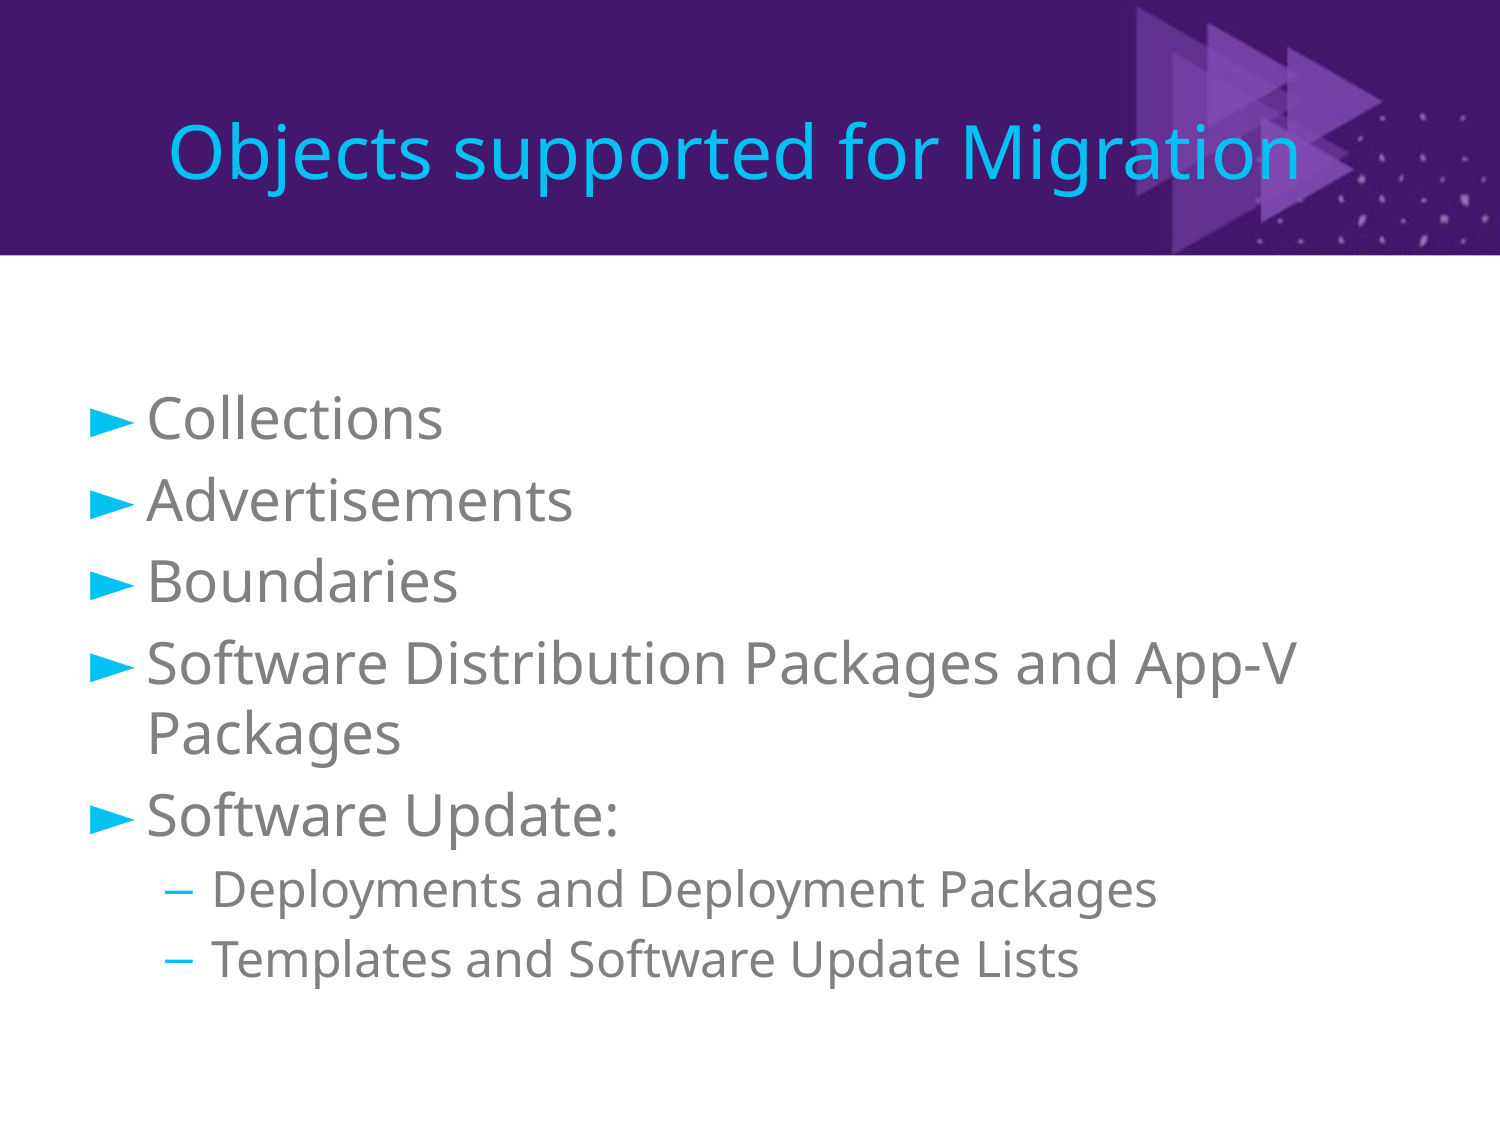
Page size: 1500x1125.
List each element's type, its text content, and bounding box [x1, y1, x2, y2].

list Collections Advertisements Boundaries Software Distribution Packages and App-V Packages Software Update: Deployments and Deployment Packages Templates and Software Update Lists [75, 373, 1425, 1005]
title Objects supported for Migration [75, 56, 1425, 244]
picture [0, 0, 1500, 255]
